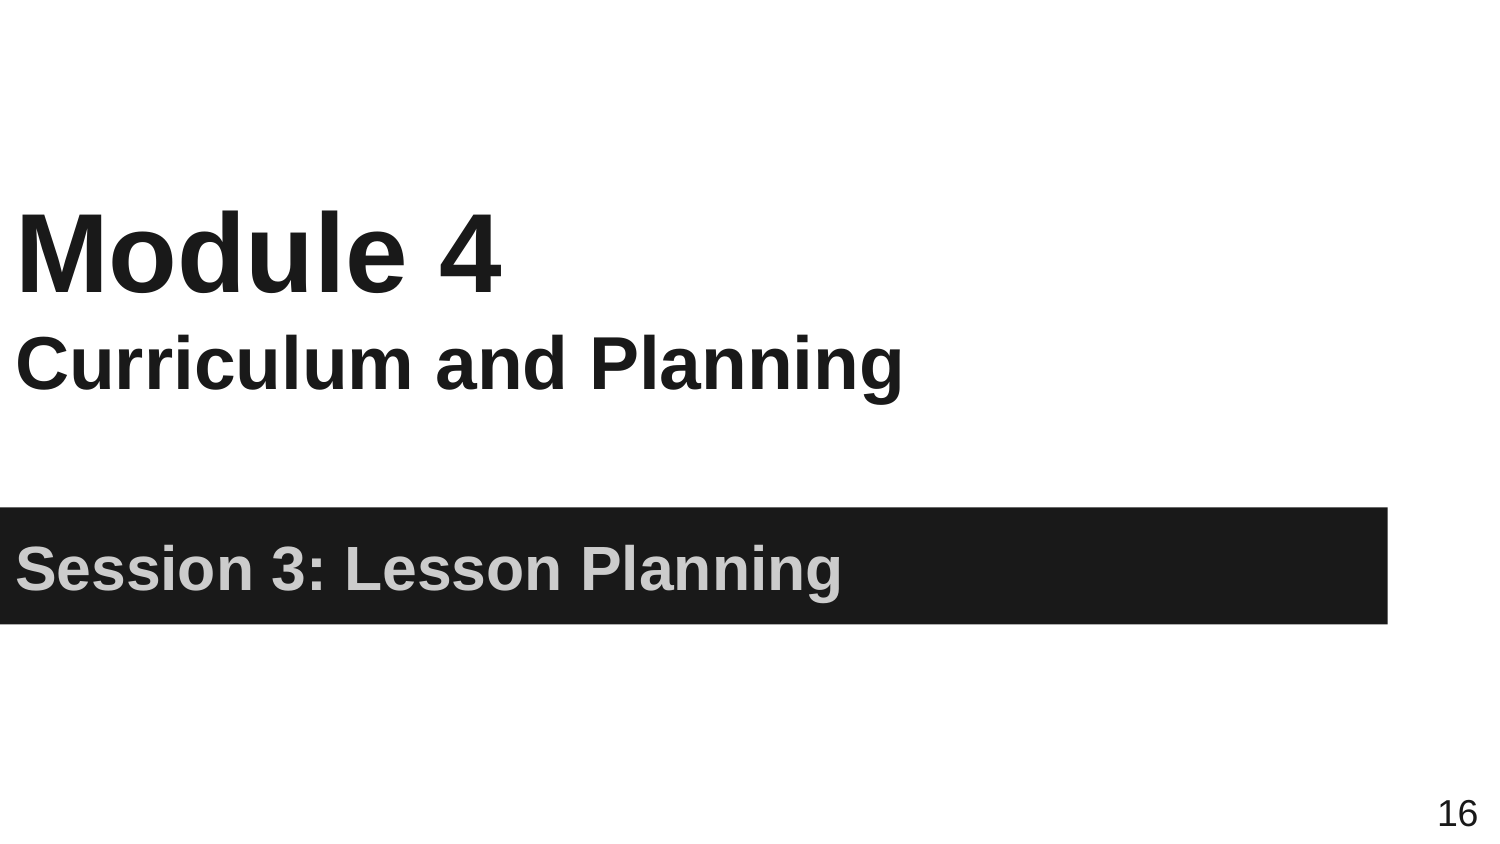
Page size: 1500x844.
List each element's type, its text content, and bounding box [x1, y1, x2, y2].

subtitle Session 3: Lesson Planning [0, 507, 1388, 625]
slide_number 16 [1403, 779, 1494, 844]
title Module 4 Curriculum and Planning [0, 143, 1500, 420]
